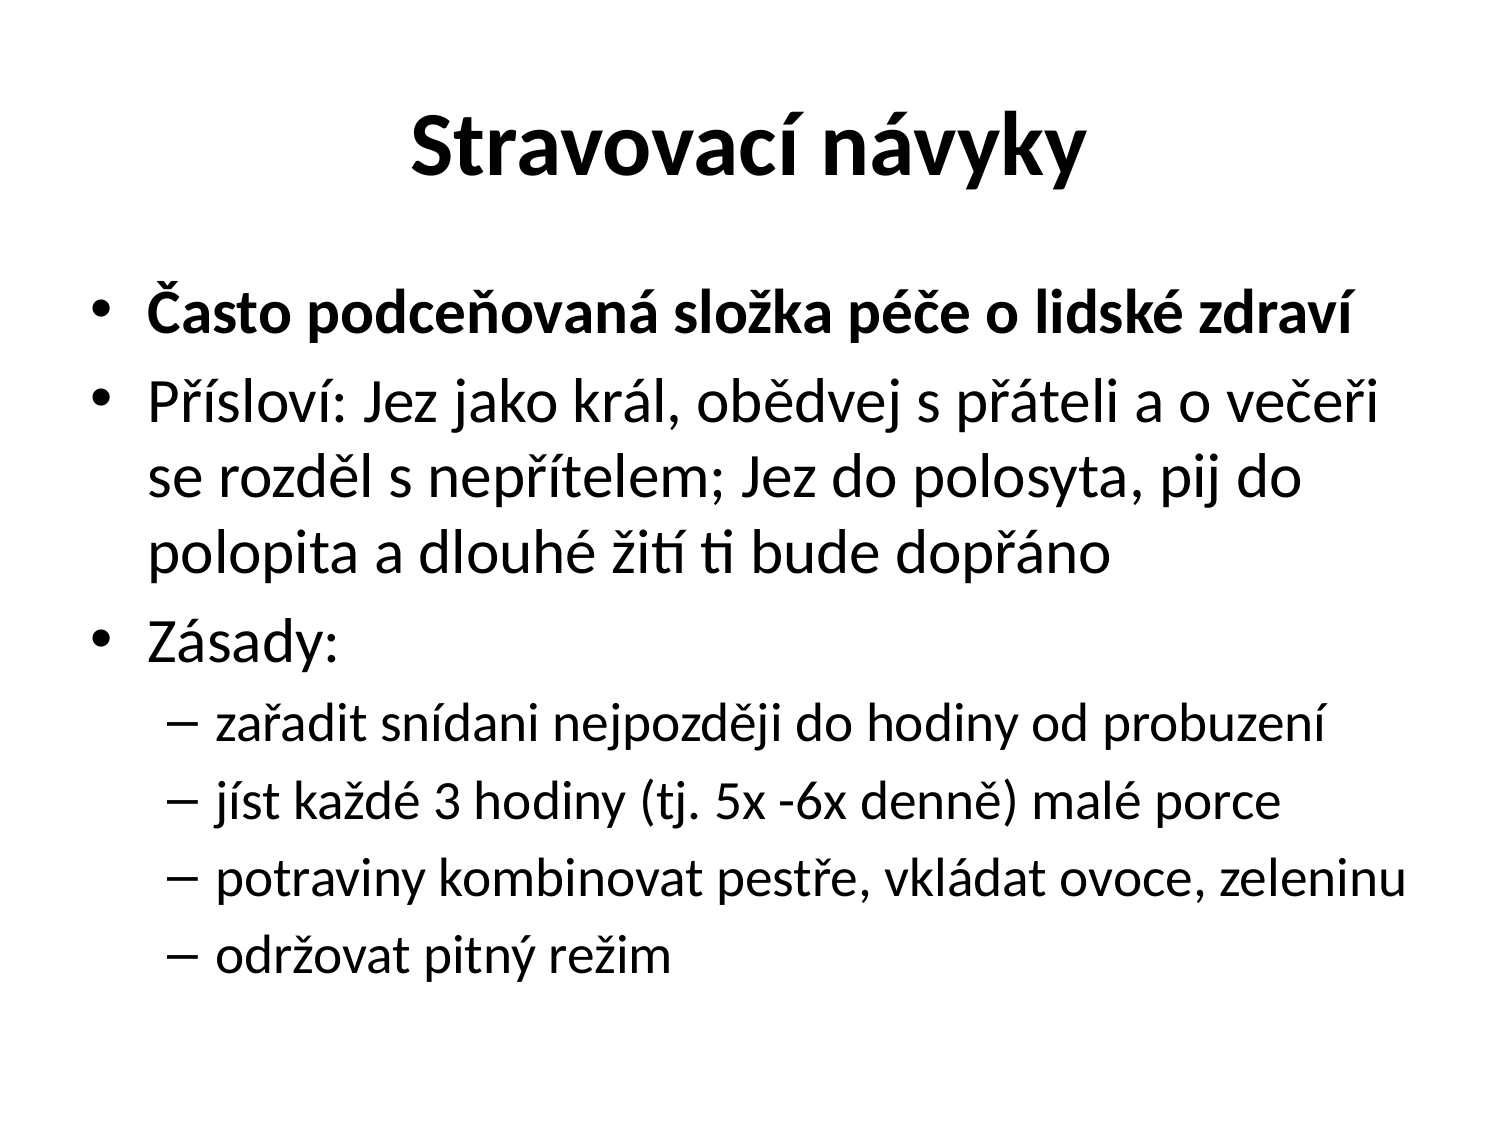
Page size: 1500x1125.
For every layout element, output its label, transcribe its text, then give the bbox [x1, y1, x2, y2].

list Často podceňovaná složka péče o lidské zdraví Přísloví: Jez jako král, obědvej s přáteli a o večeři se rozděl s nepřítelem; Jez do polosyta, pij do polopita a dlouhé žití ti bude dopřáno Zásady: zařadit snídani nejpozději do hodiny od probuzení jíst každé 3 hodiny (tj. 5x -6x denně) malé porce potraviny kombinovat pestře, vkládat ovoce, zeleninu održovat pitný režim [75, 262, 1425, 1005]
title Stravovací návyky [75, 45, 1425, 233]
